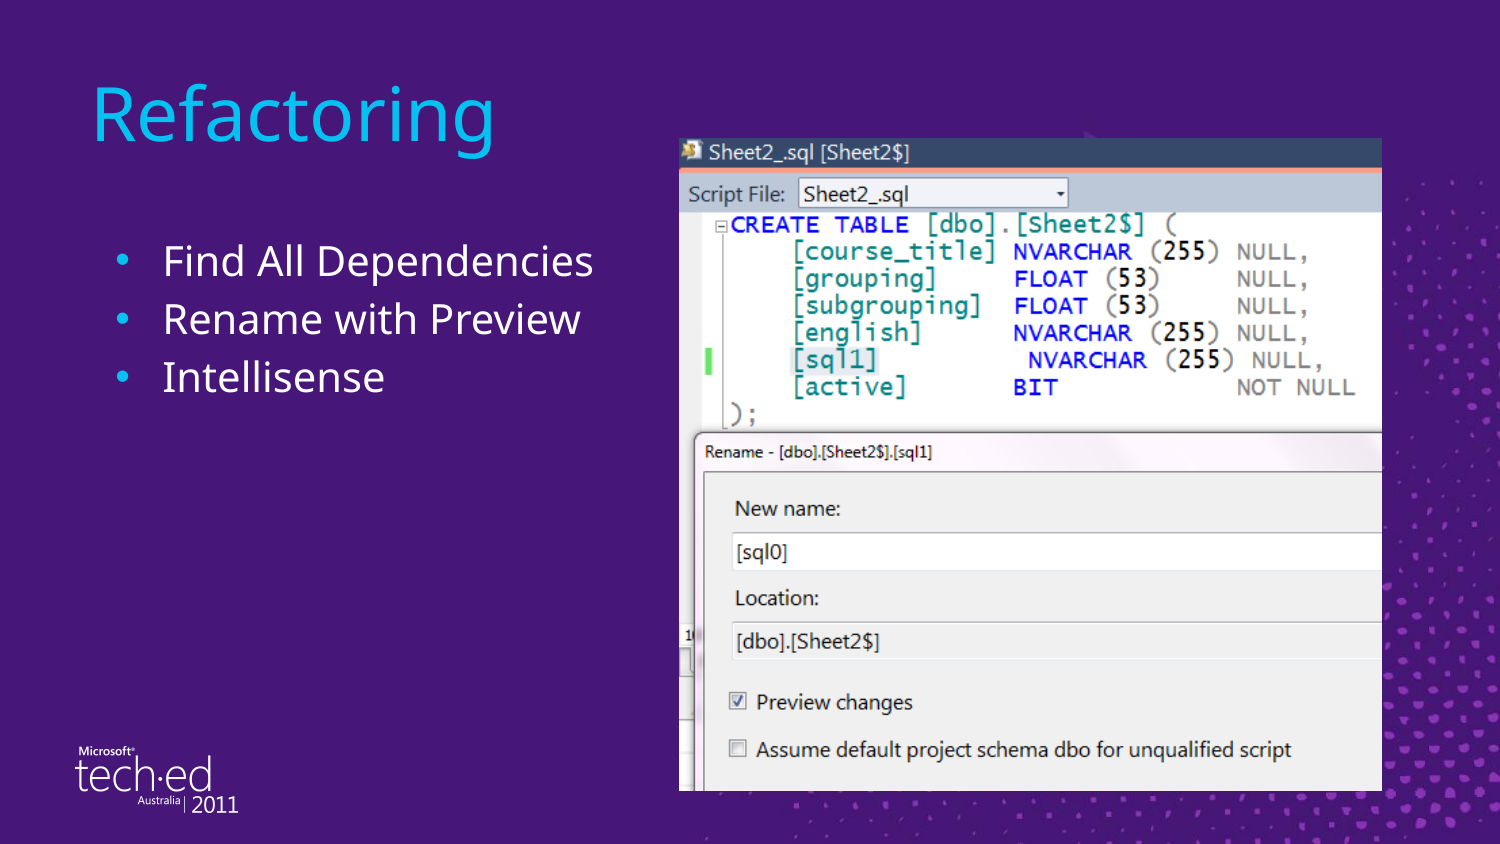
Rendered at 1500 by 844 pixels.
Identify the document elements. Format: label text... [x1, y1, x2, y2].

picture [0, 0, 1500, 844]
title Refactoring [75, 40, 1425, 182]
list Find All Dependencies Rename with Preview Intellisense [100, 226, 669, 415]
